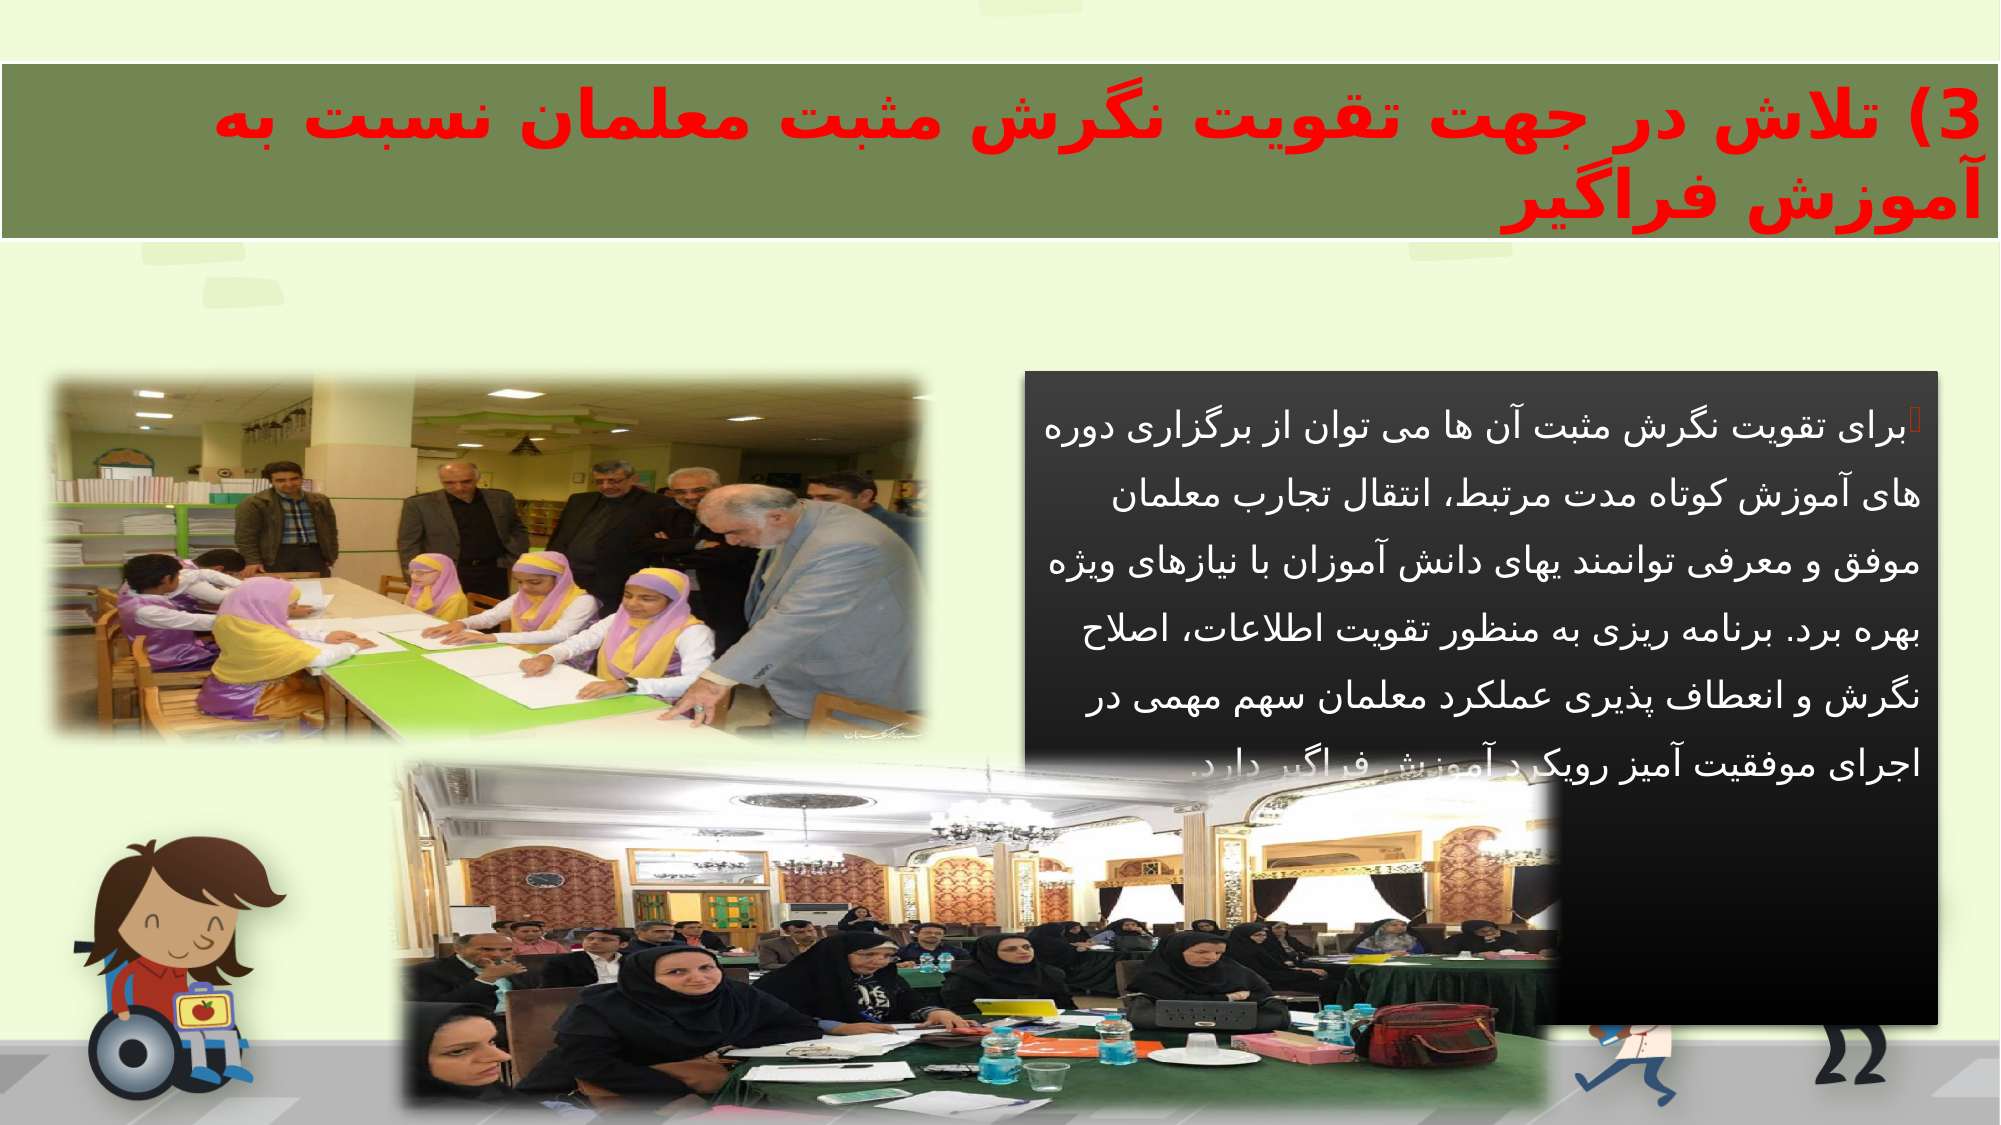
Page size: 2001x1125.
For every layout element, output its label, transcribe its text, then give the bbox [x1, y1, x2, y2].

picture [0, 242, 2000, 1125]
list برای تقویت نگرش مثبت آن ها می توان از برگزاری دوره های آموزش کوتاه مدت مرتبط، انتقال تجارب معلمان موفق و معرفی توانمند یهای دانش آموزان با نیازهای ویژه بهره برد. برنامه ریزی به منظور تقویت اطلاعات، اصلاح نگرش و انعطاف پذیری عملکرد معلمان سهم مهمی در اجرای موفقیت آمیز رویکرد آموزش فراگیر دارد. [1025, 371, 1938, 1025]
title 3) تلاش در جهت تقویت نگرش مثبت معلمان نسبت به آموزش فراگیر [0, 61, 2000, 242]
picture [0, 0, 2000, 61]
